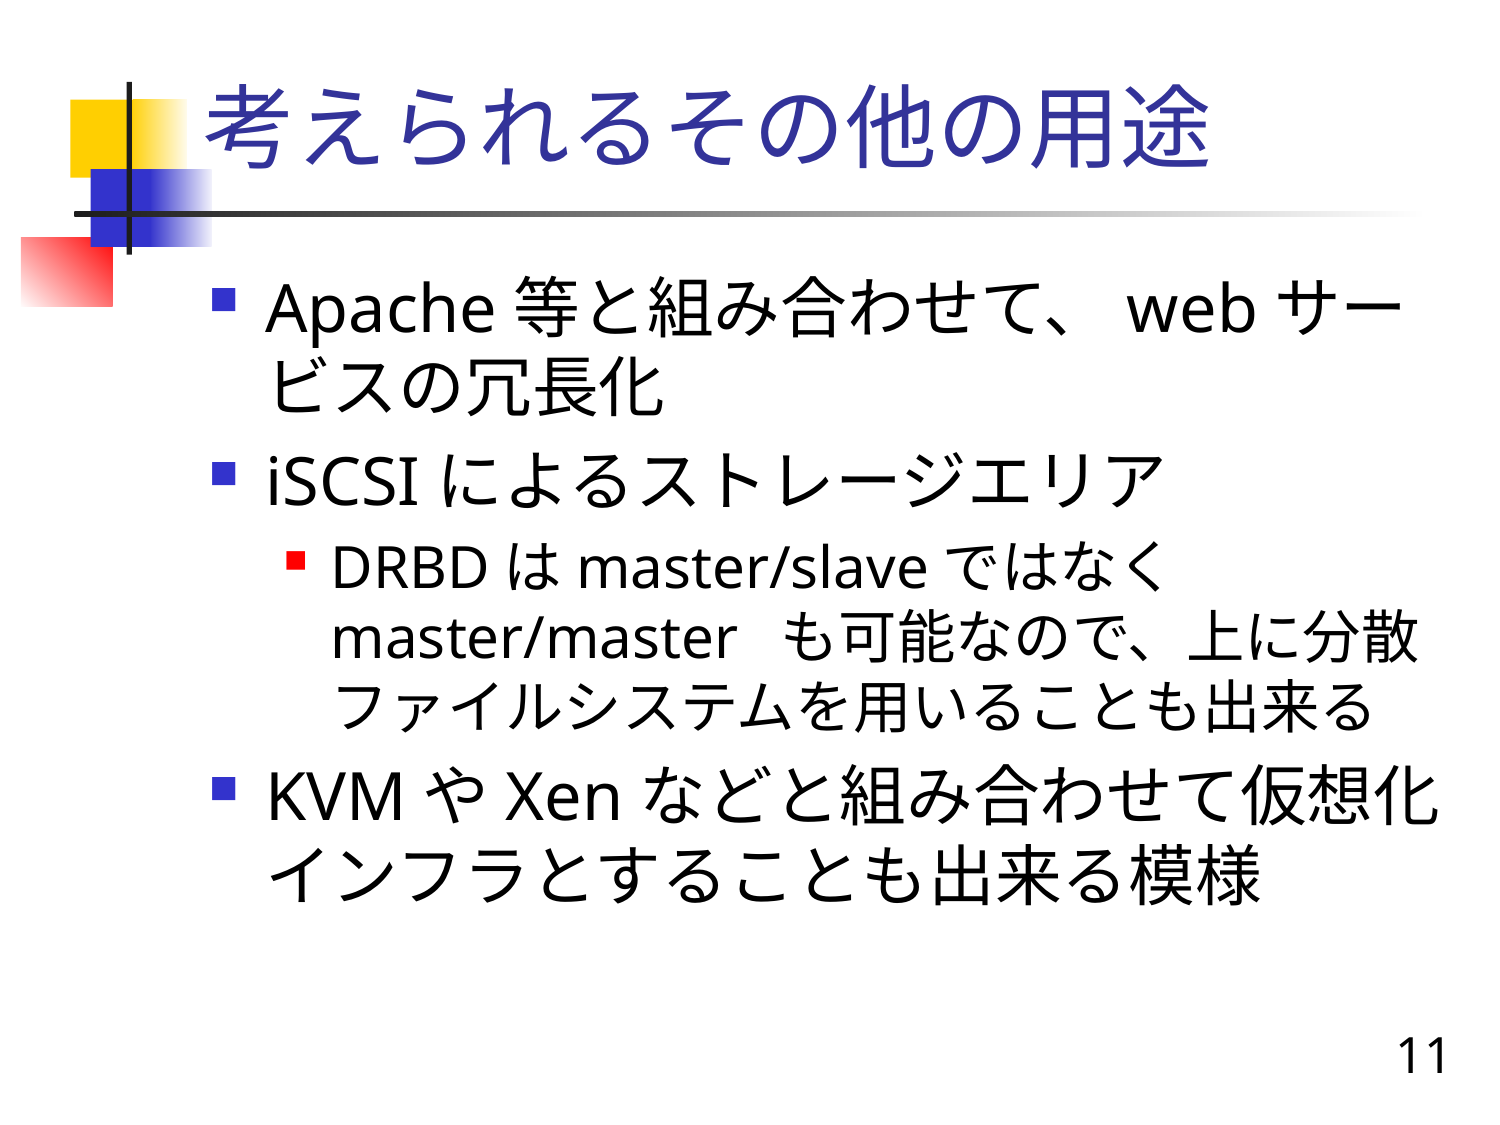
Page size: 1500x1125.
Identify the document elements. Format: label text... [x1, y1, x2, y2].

slide_number 11 [1154, 1023, 1468, 1100]
title 考えられるその他の用途 [188, 34, 1468, 188]
list Apache等と組み合わせて、webサービスの冗長化 iSCSIによるストレージエリア DRBDはmaster/slaveではなくmaster/master も可能なので、上に分散ファイルシステムを用いることも出来る KVMやXenなどと組み合わせて仮想化インフラとすることも出来る模様 [193, 257, 1470, 1007]
